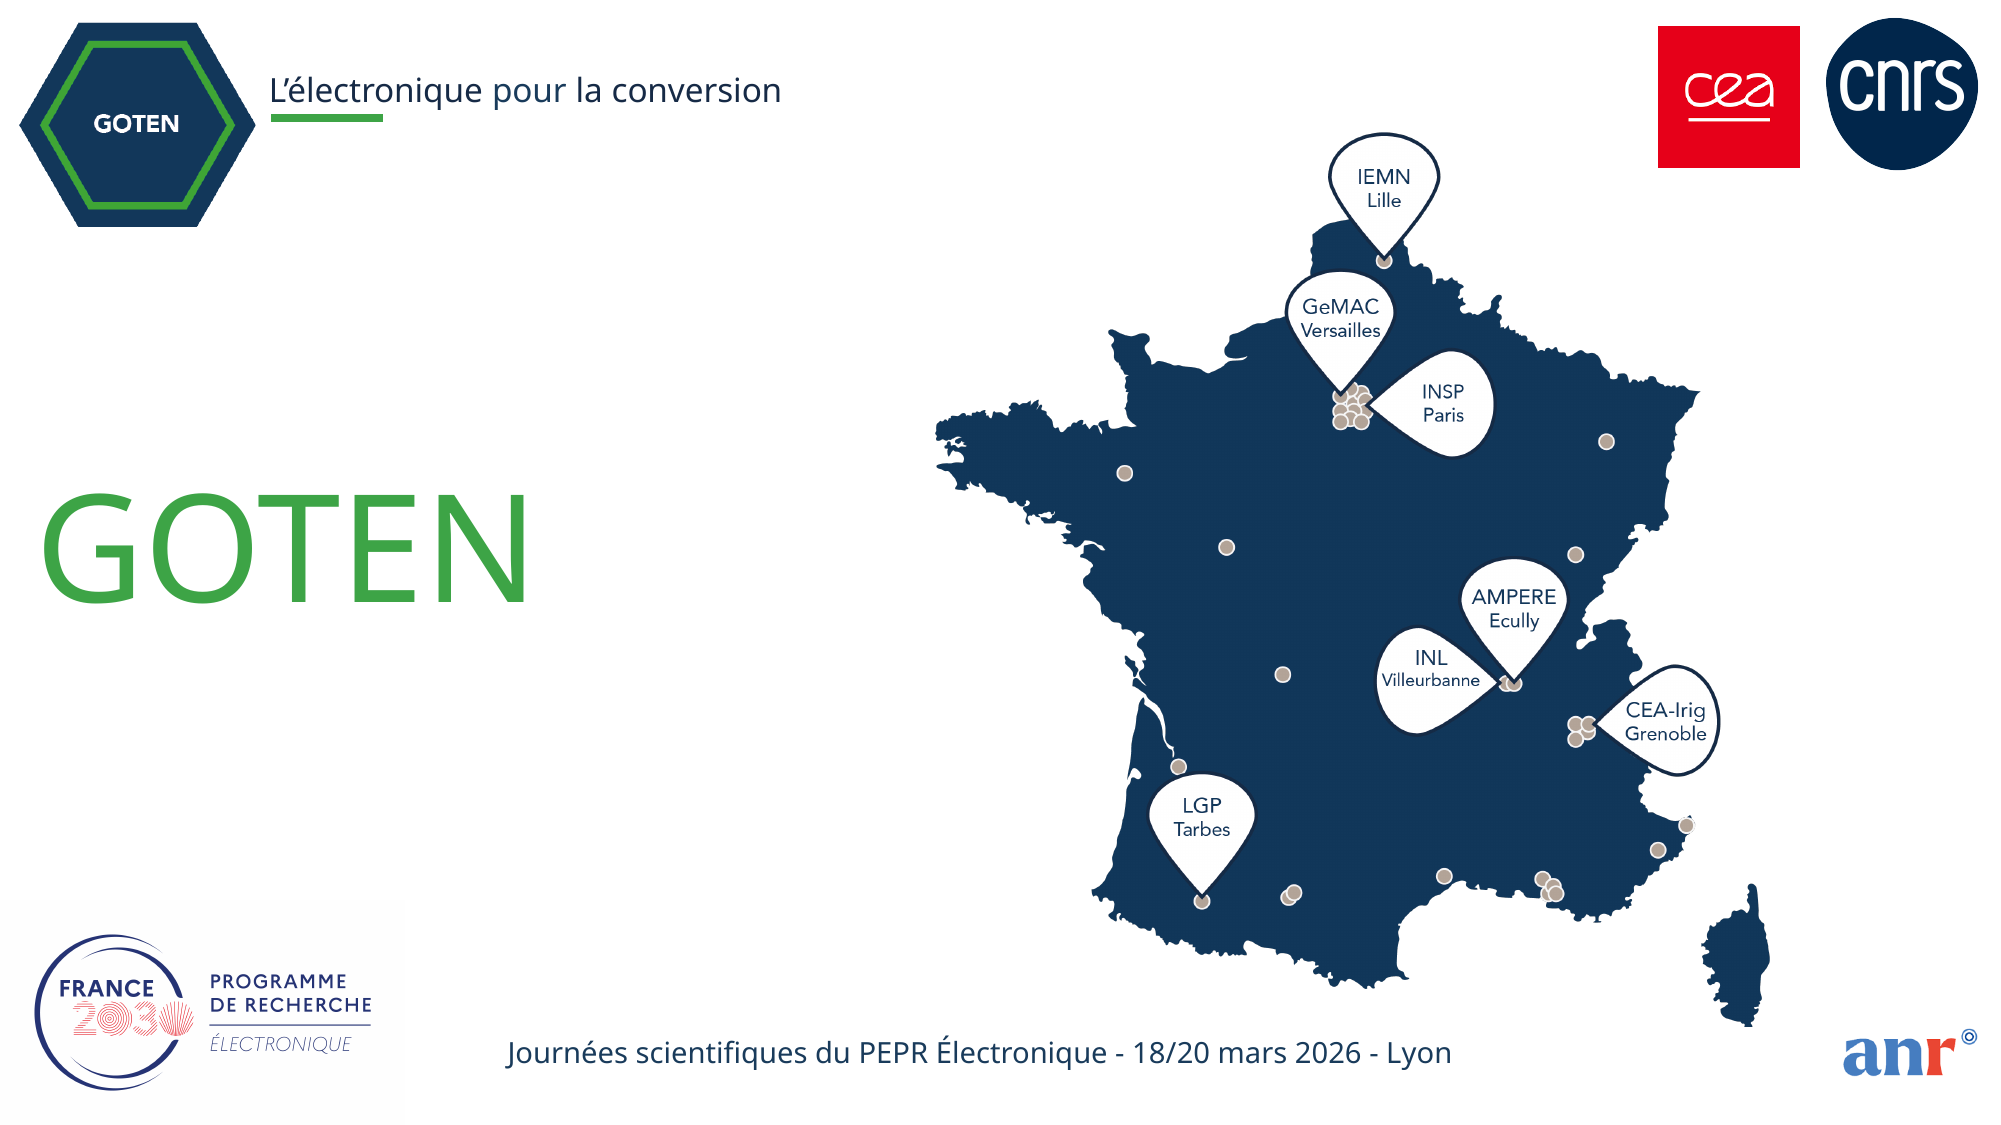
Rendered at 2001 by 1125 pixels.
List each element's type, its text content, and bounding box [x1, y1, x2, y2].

picture [0, 900, 405, 1125]
list GOTEN [20, 465, 910, 660]
picture [1839, 982, 1981, 1124]
picture [1823, 16, 1981, 172]
picture [928, 26, 1800, 1027]
picture [19, 22, 256, 227]
